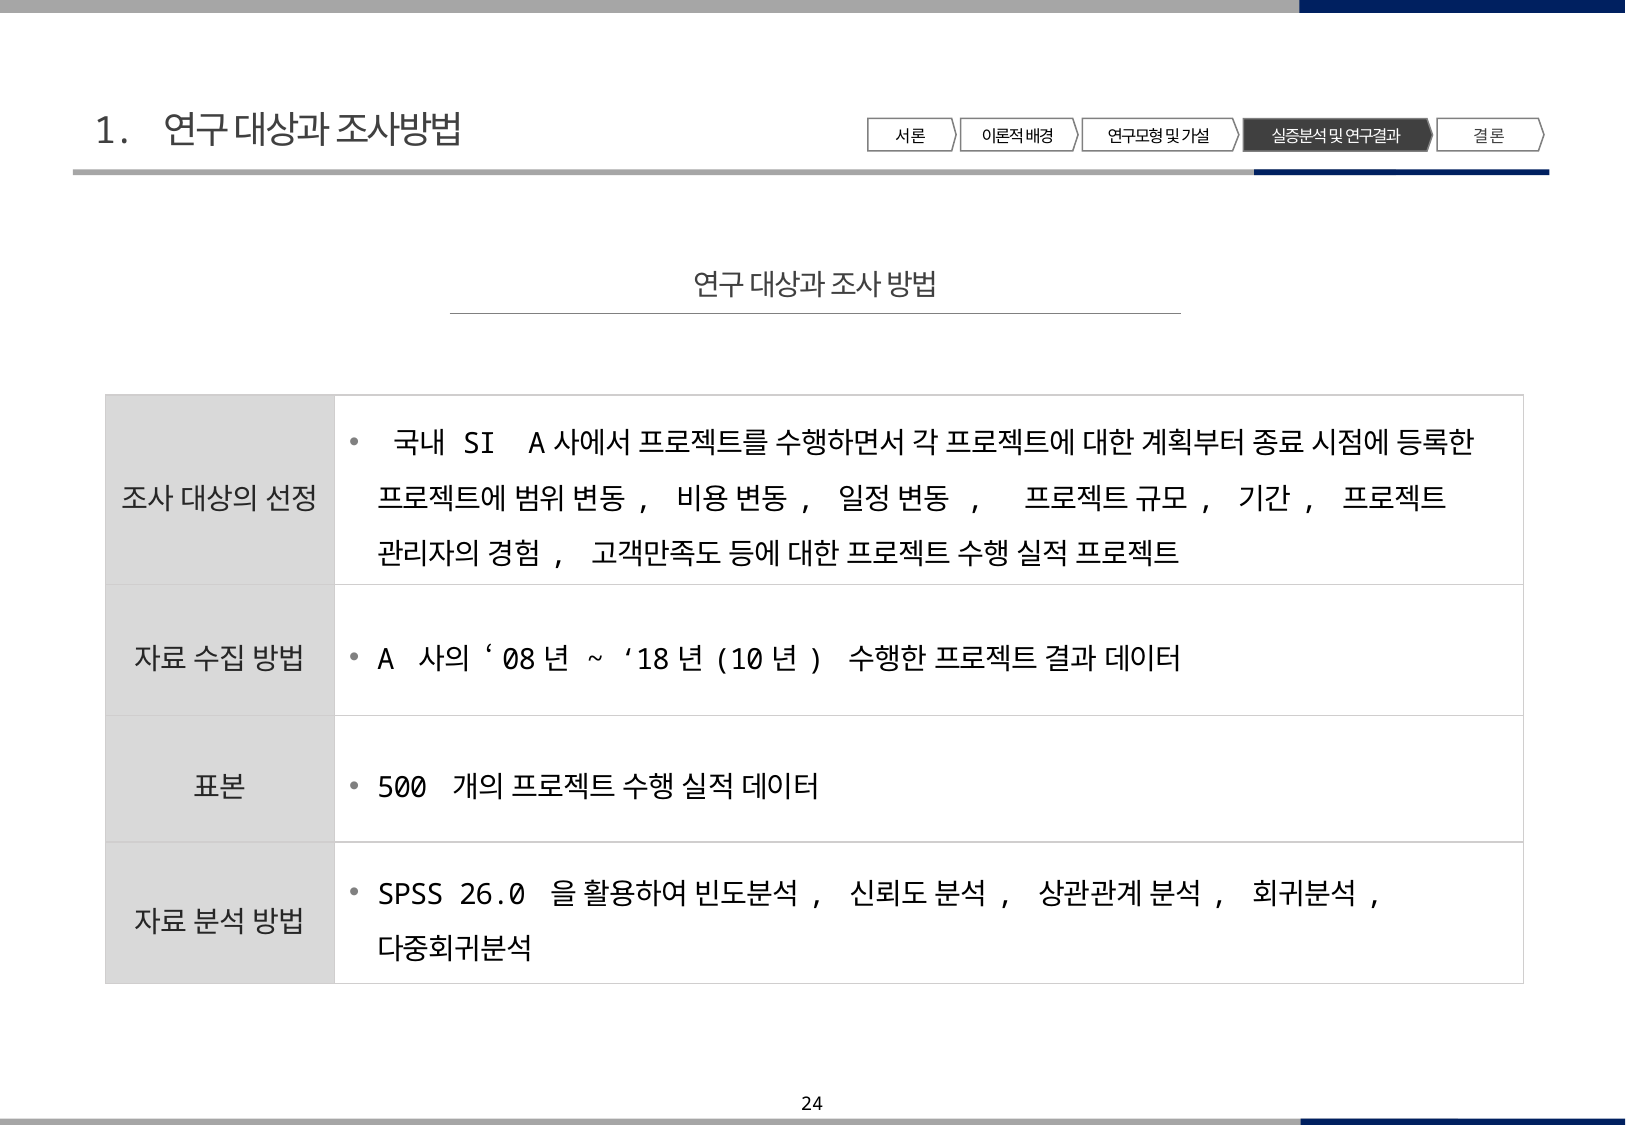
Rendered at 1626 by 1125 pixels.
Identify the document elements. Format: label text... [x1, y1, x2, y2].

table_cell A 사의 ‘08년 ~ ‘18년(10년) 수행한 프로젝트 결과 데이터 [335, 585, 1523, 715]
table_header 국내 SI A사에서 프로젝트를 수행하면서 각 프로젝트에 대한 계획부터 종료 시점에 등록한 프로젝트에 범위 변동, 비용 변동, 일정 변동 , 프로젝트 규모, 기간, 프로젝트 관리자의 경험, 고객만족도 등에 대한 프로젝트 수행 실적 프로젝트 [335, 396, 1523, 584]
table_cell 자료 분석 방법 [106, 843, 334, 983]
table_cell SPSS 26.0 을 활용하여 빈도분석, 신뢰도 분석, 상관관계 분석, 회귀분석, 다중회귀분석 [335, 843, 1523, 983]
table_cell 자료 수집 방법 [106, 585, 334, 715]
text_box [449, 254, 1182, 314]
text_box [867, 118, 1544, 152]
table_cell 표본 [106, 716, 334, 841]
table_header 조사 대상의 선정 [106, 396, 334, 584]
text_box 1. 연구 대상과 조사방법 [78, 98, 1544, 159]
table_cell 500 개의 프로젝트 수행 실적 데이터 [335, 716, 1523, 841]
